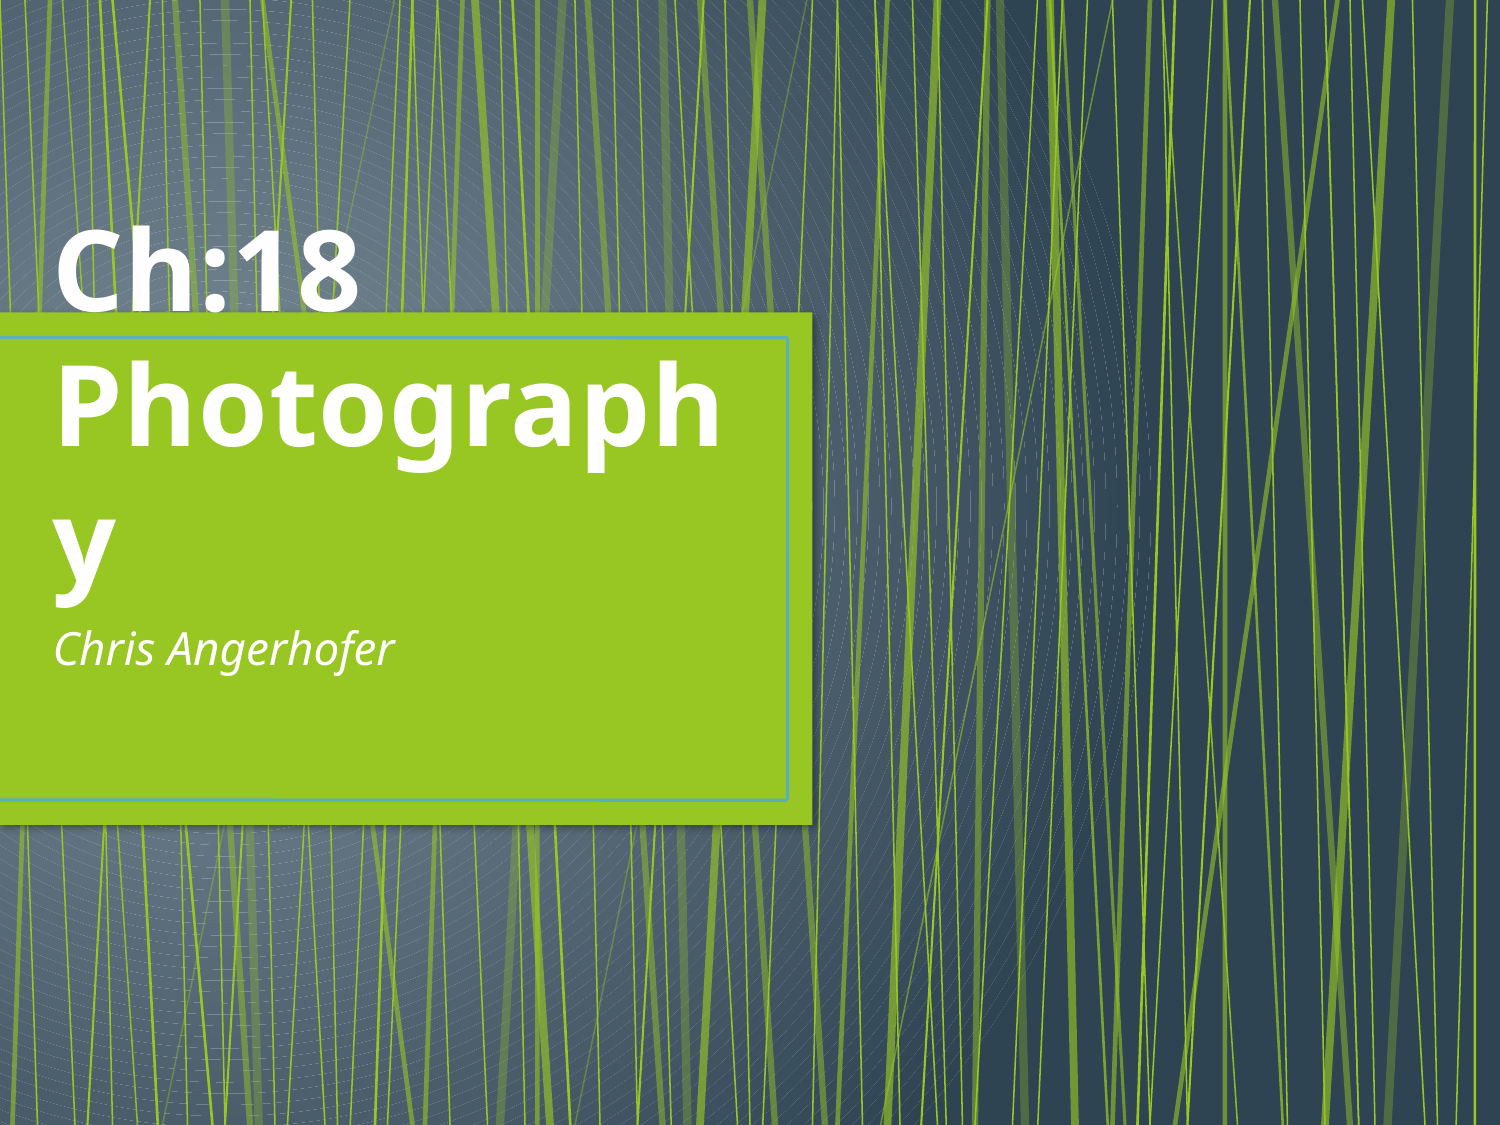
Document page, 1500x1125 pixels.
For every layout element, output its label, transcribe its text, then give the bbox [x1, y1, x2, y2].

title Ch:18 Photography [37, 349, 763, 612]
subtitle Chris Angerhofer [37, 612, 763, 788]
